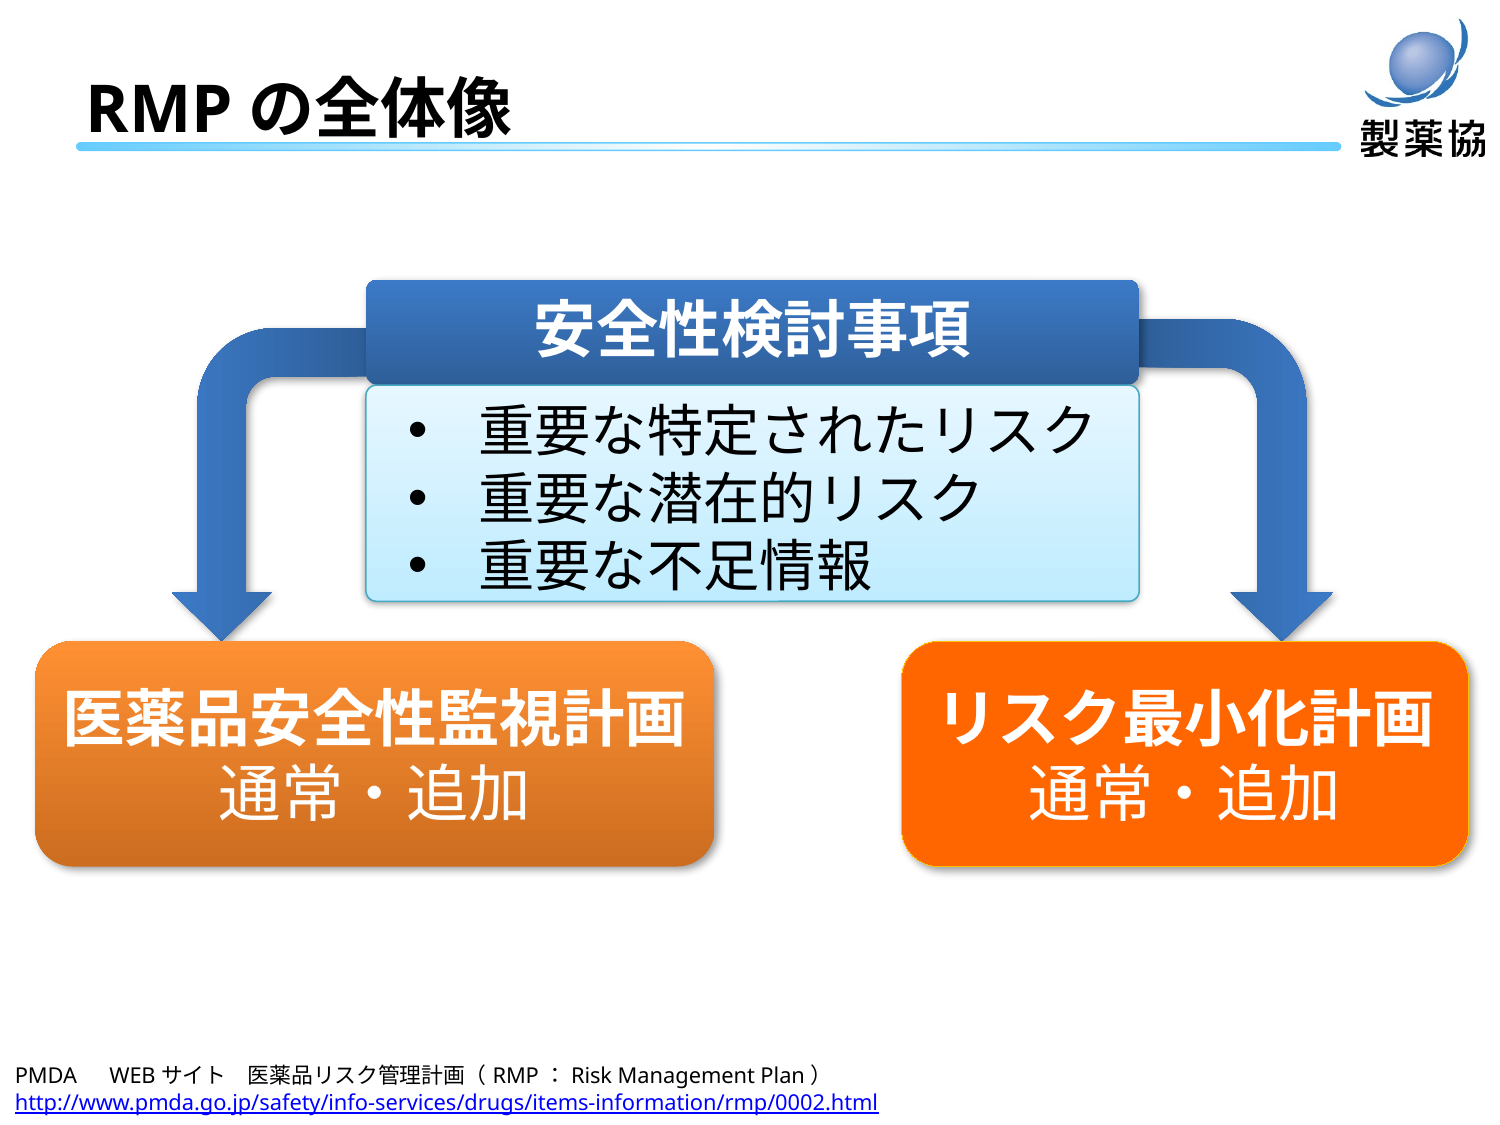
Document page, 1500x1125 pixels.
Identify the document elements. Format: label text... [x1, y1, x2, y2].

text_box RMPの全体像 [70, 59, 1370, 154]
text_box [1151, 318, 1334, 638]
text_box PMDA WEBサイト 医薬品リスク管理計画（RMP：Risk Management Plan） http://www.pmda.go.jp/safety/info-services/drugs/items-information/rmp/0002.html [0, 1054, 1164, 1125]
text_box 安全性検討事項 [365, 279, 1140, 384]
text_box リスク最小化計画 通常・追加 [901, 641, 1469, 867]
text_box 医薬品安全性監視計画 通常・追加 [35, 641, 715, 867]
text_box [171, 328, 363, 638]
picture [1361, 18, 1485, 157]
text_box 重要な特定されたリスク 重要な潜在的リスク 重要な不足情報 [365, 384, 1140, 603]
